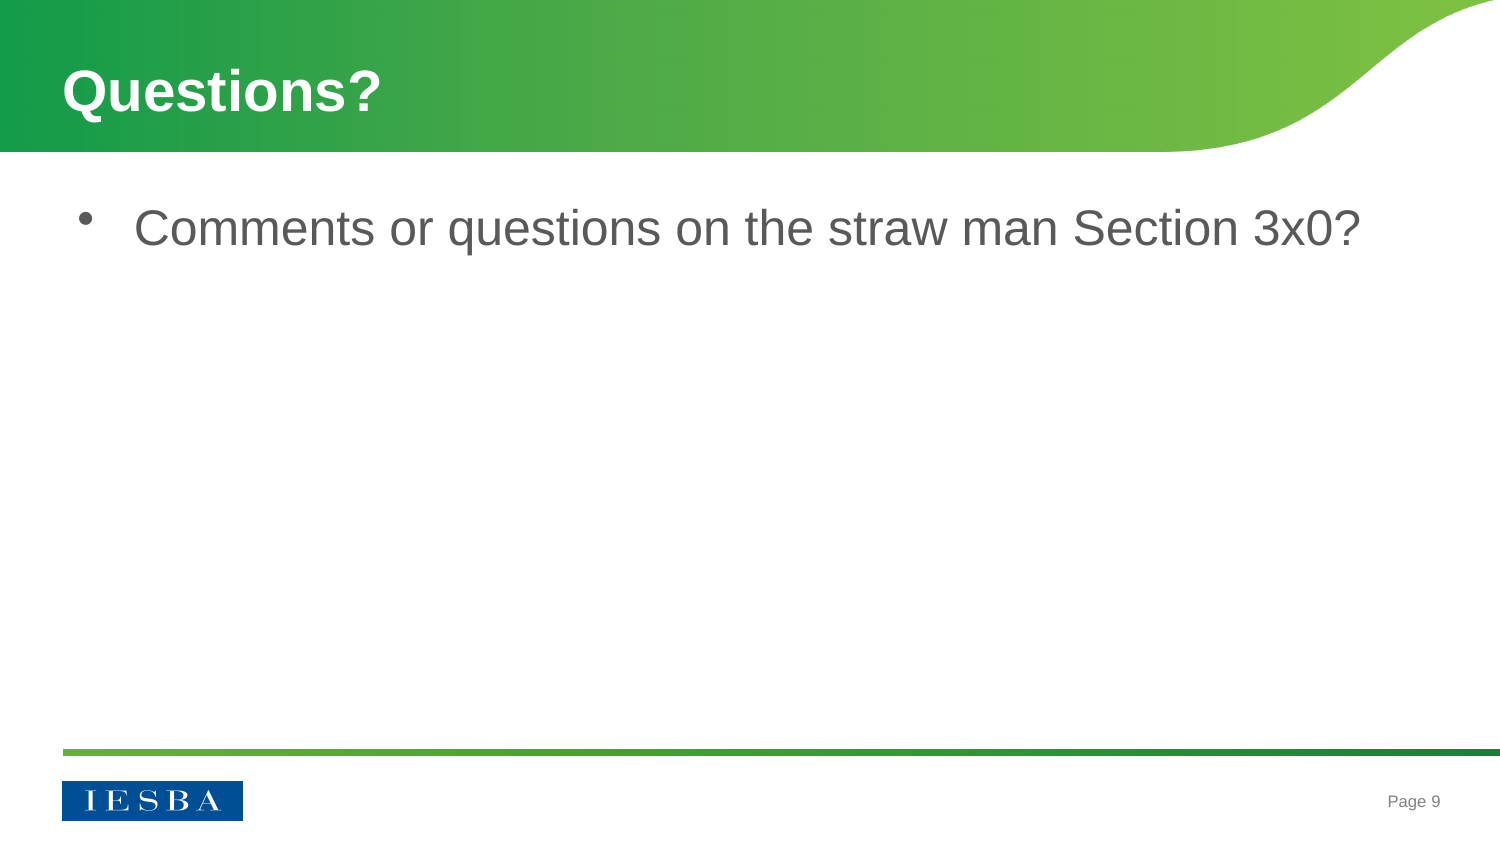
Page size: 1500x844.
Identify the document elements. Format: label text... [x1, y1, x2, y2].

picture [62, 781, 243, 821]
title Questions? [62, 55, 1300, 121]
picture [0, 0, 1497, 152]
list Comments or questions on the straw man Section 3x0? [62, 187, 1450, 747]
